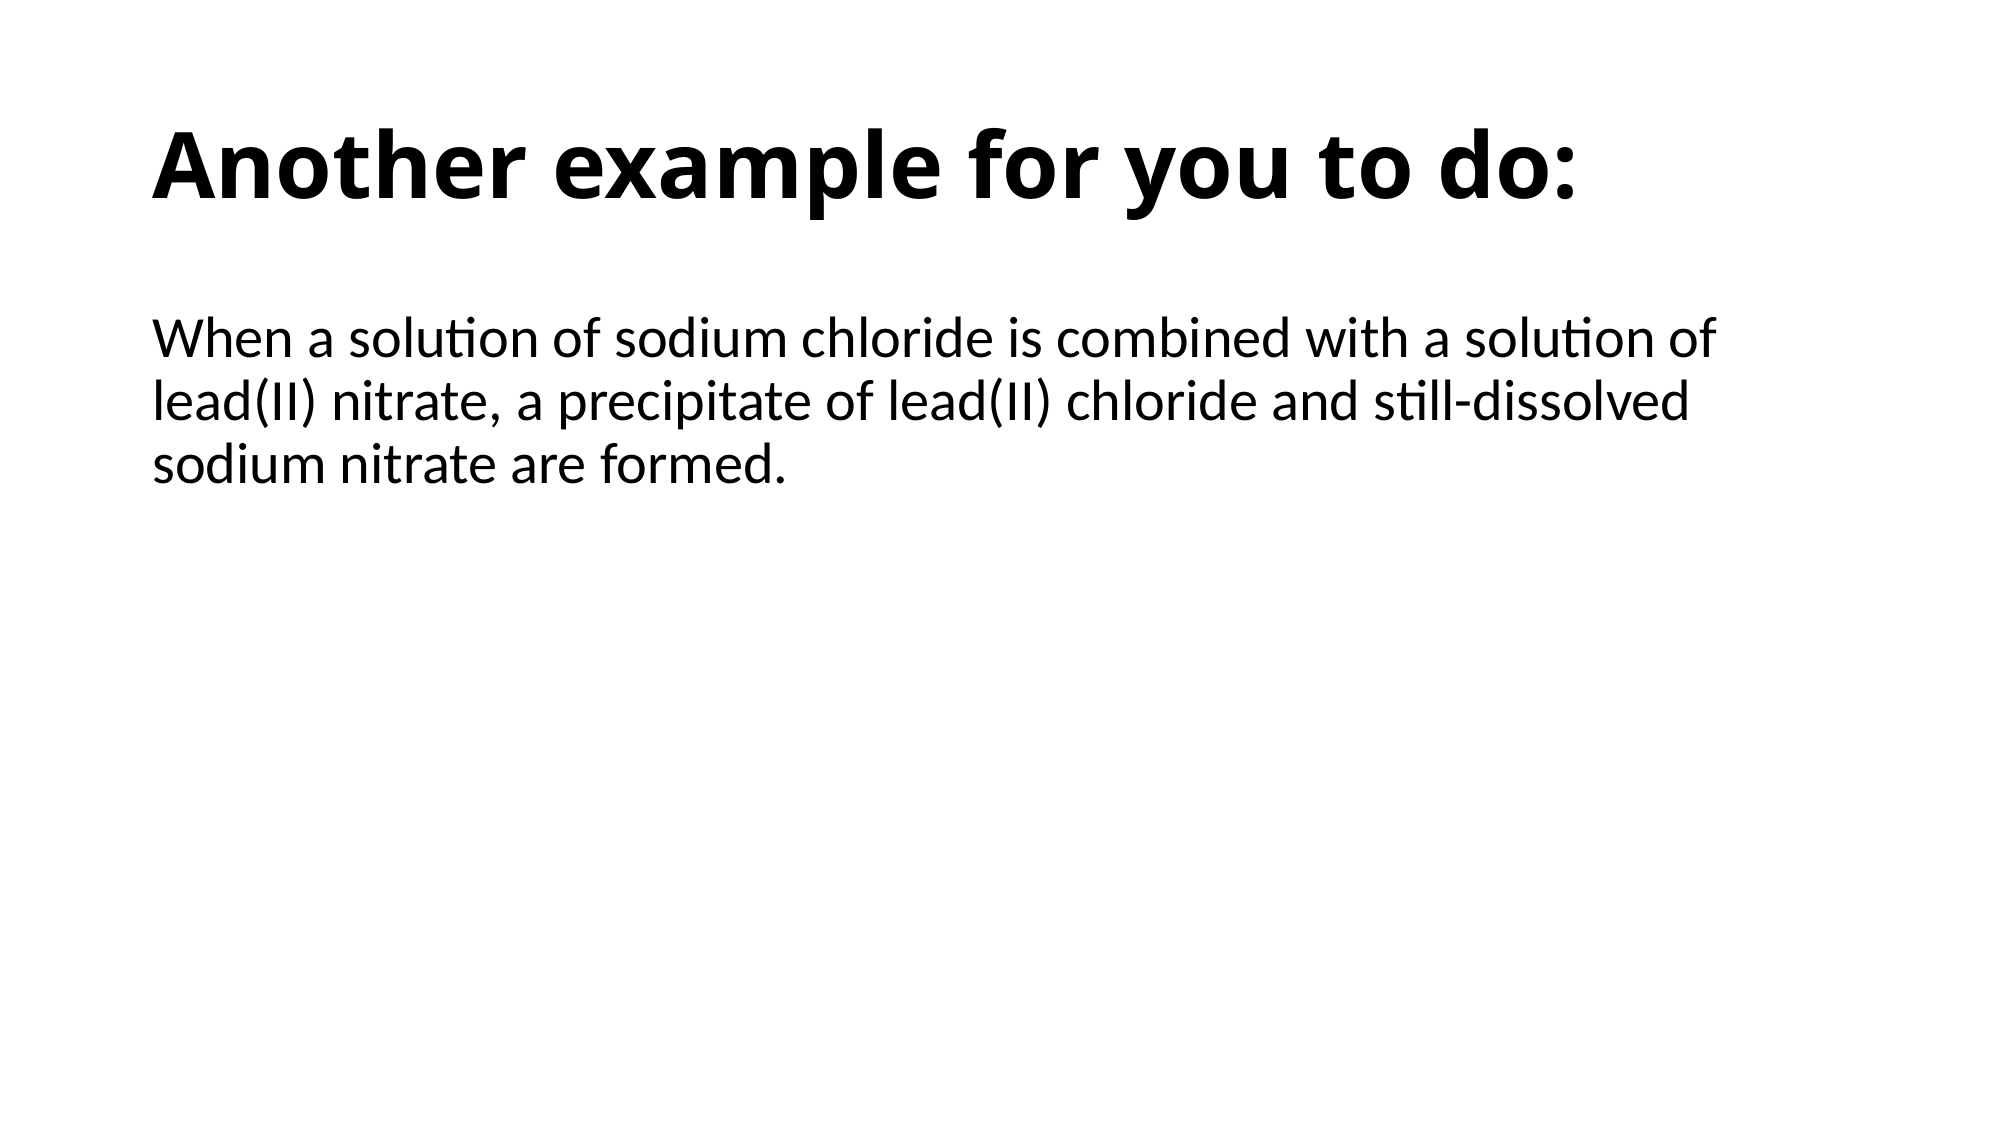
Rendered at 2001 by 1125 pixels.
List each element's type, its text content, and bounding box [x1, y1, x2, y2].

title Another example for you to do: [137, 59, 1863, 278]
list When a solution of sodium chloride is combined with a solution of lead(II) nitrate, a precipitate of lead(II) chloride and still-dissolved sodium nitrate are formed. [137, 299, 1863, 1014]
